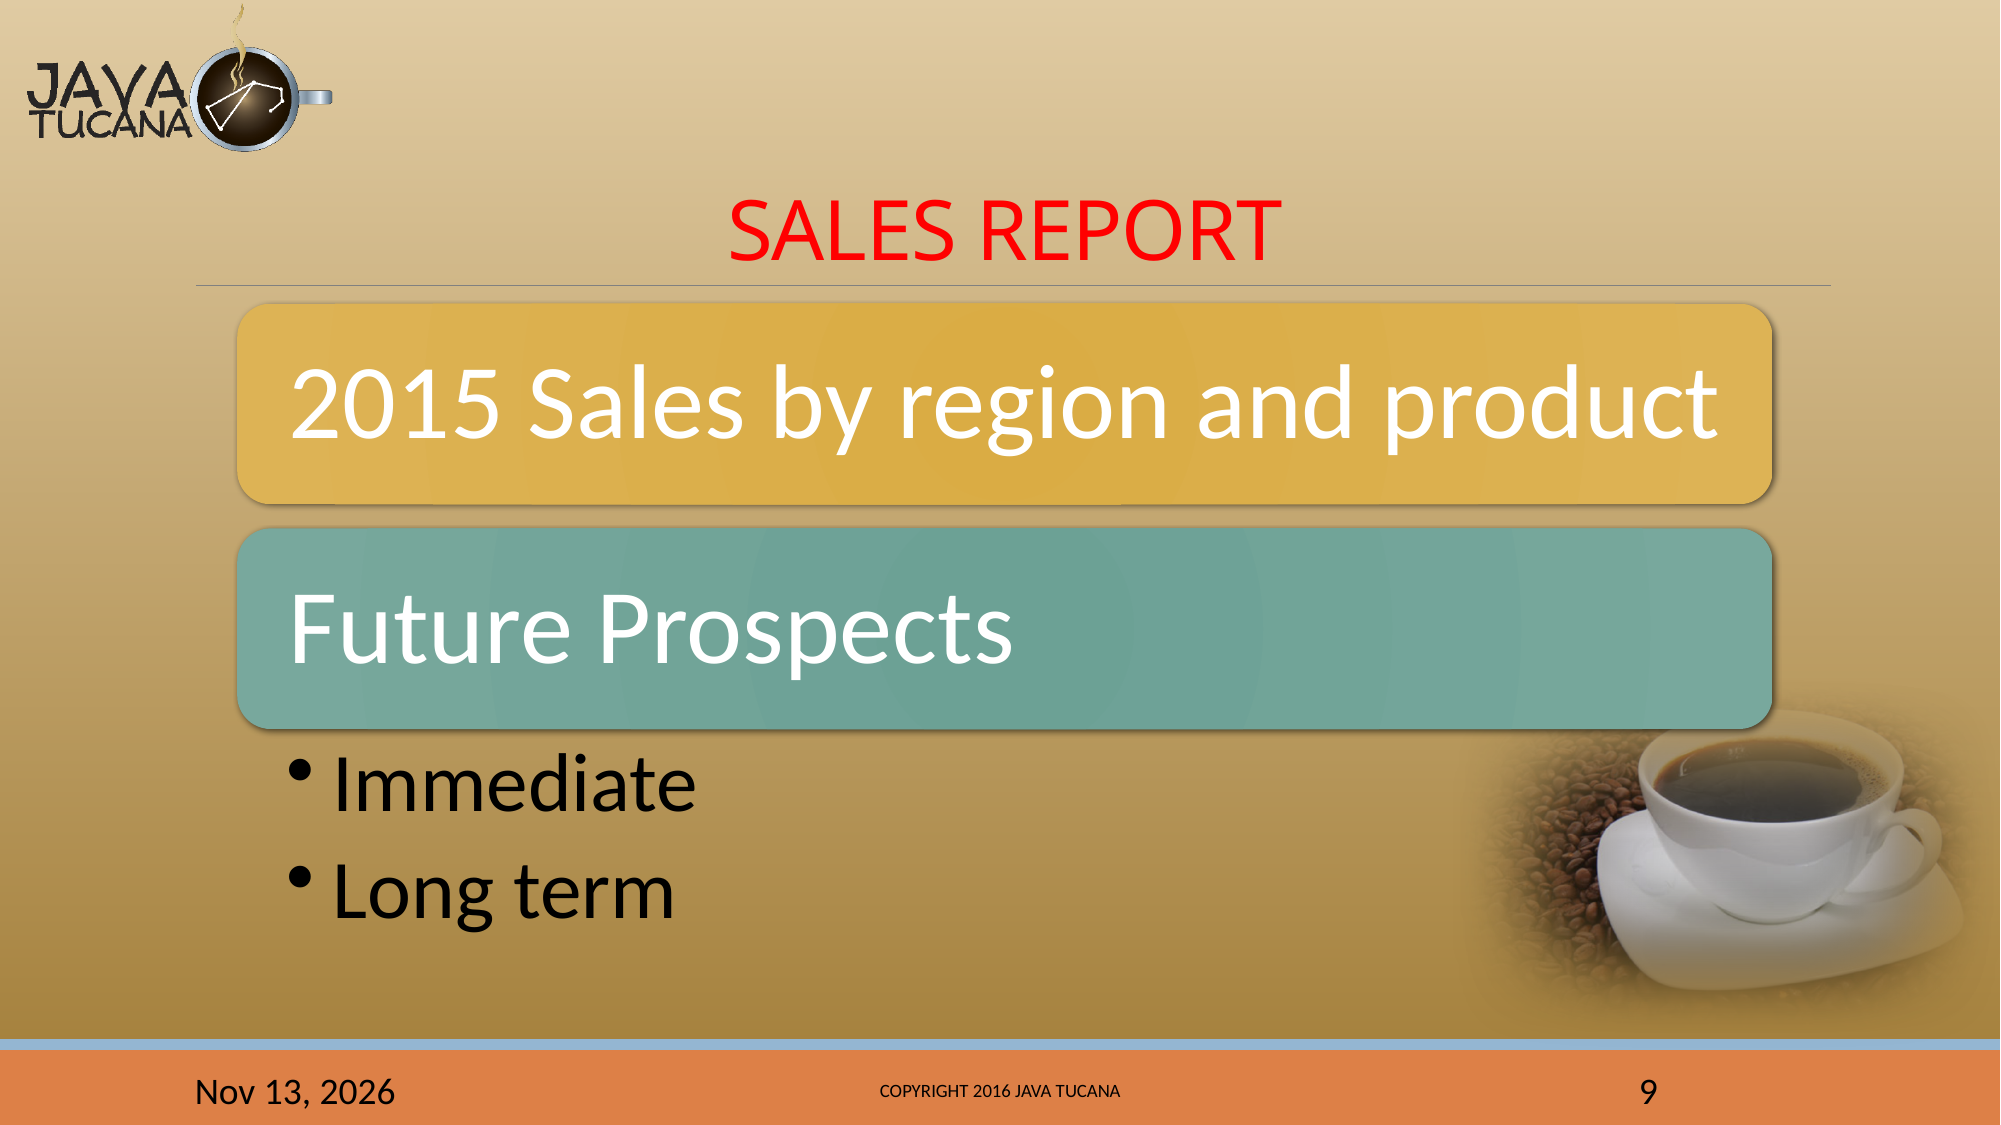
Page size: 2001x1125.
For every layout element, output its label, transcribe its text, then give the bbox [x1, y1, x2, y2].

slide_number 26-Mar-16 [180, 1059, 586, 1120]
slide_number 9 [1624, 1059, 1840, 1120]
footer Copyright 2016 Java Tucana [604, 1059, 1396, 1120]
picture [1774, 805, 1863, 916]
picture [13, 0, 341, 159]
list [236, 298, 1774, 960]
title SALES REPORT [180, 47, 1830, 285]
